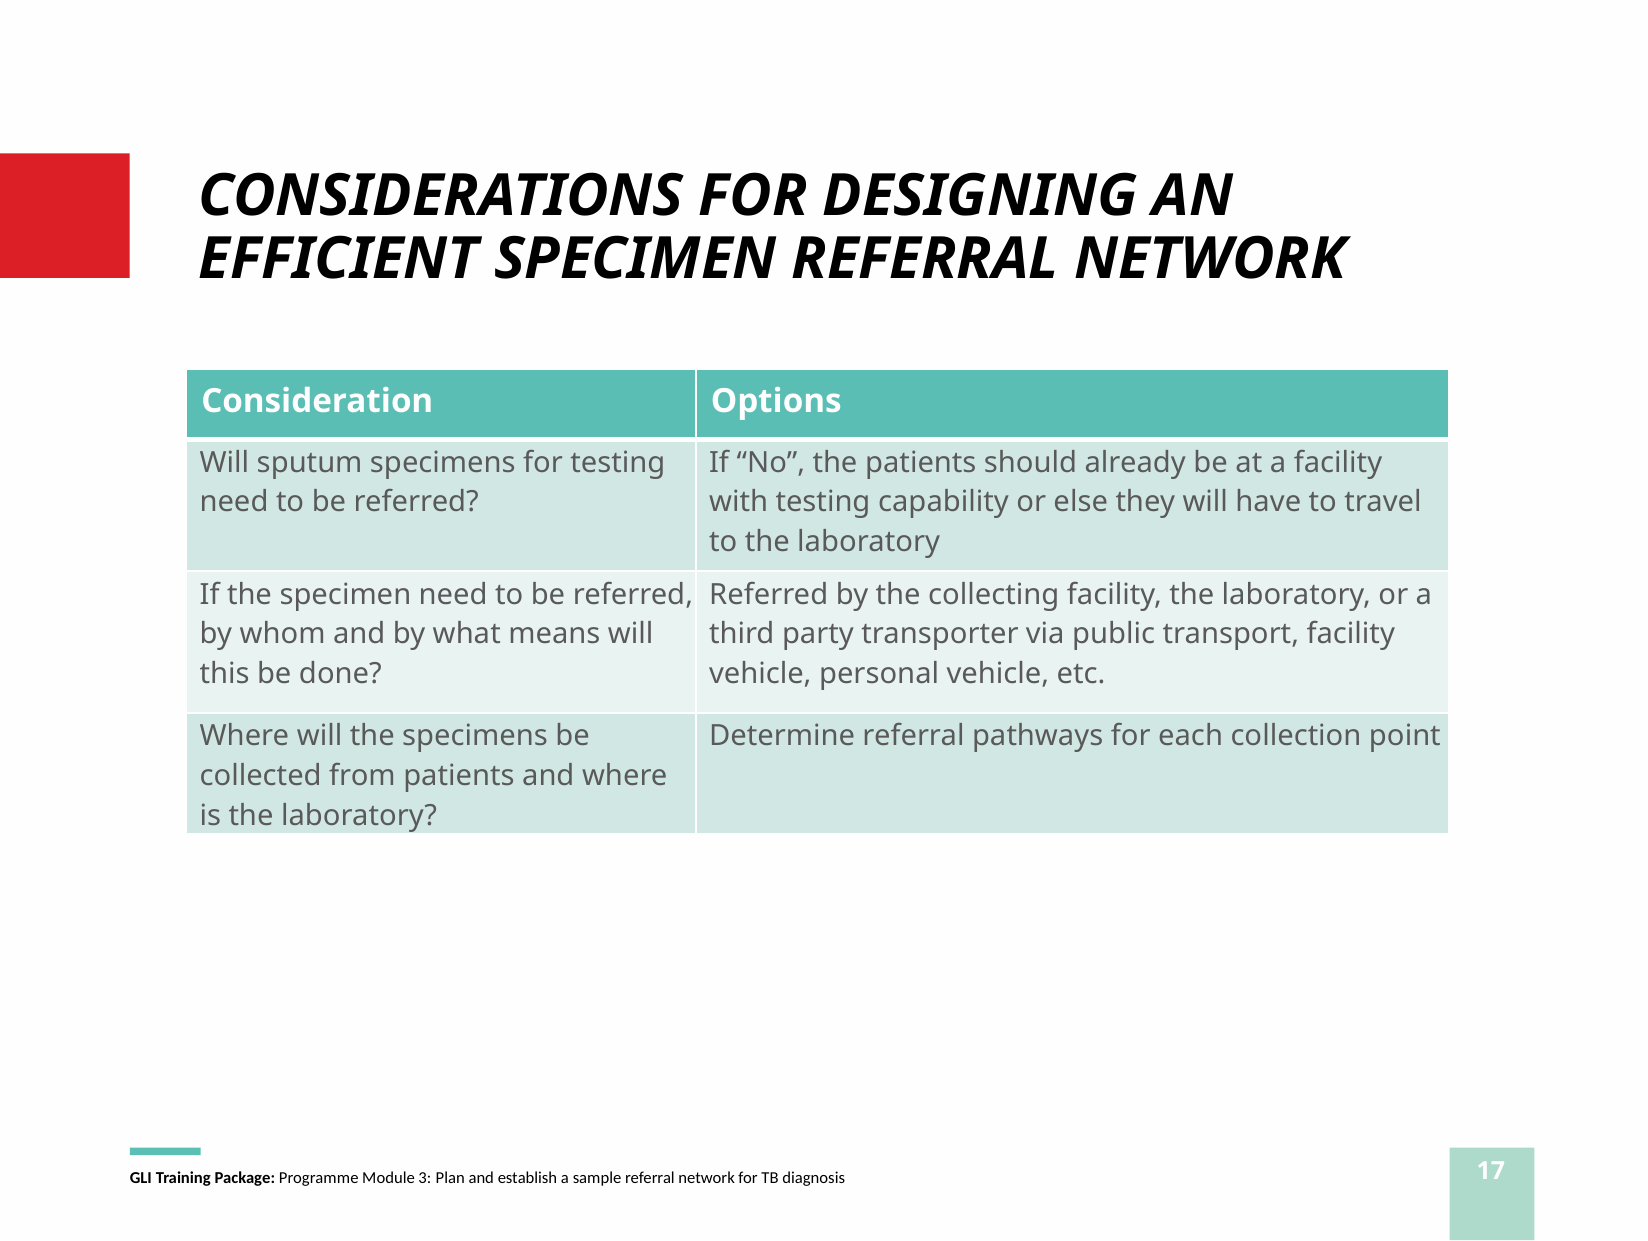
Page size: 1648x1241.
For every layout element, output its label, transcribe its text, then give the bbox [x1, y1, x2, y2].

table_cell Determine referral pathways for each collection point [697, 714, 1448, 833]
table_cell Referred by the collecting facility, the laboratory, or a third party transporter via public transport, facility vehicle, personal vehicle, etc. [697, 572, 1448, 712]
table_header Options [697, 370, 1448, 437]
table_header Consideration [187, 370, 695, 437]
title CONSIDERATIONS FOR DESIGNING AN EFFICIENT SPECIMEN REFERRAL NETWORK [198, 145, 1424, 312]
table_cell Will sputum specimens for testing need to be referred? [187, 442, 695, 570]
table_cell If “No”, the patients should already be at a facility with testing capability or else they will have to travel to the laboratory [697, 442, 1448, 570]
table_cell Where will the specimens be collected from patients and where is the laboratory? [187, 714, 695, 833]
table_cell If the specimen need to be referred, by whom and by what means will this be done? [187, 572, 695, 712]
